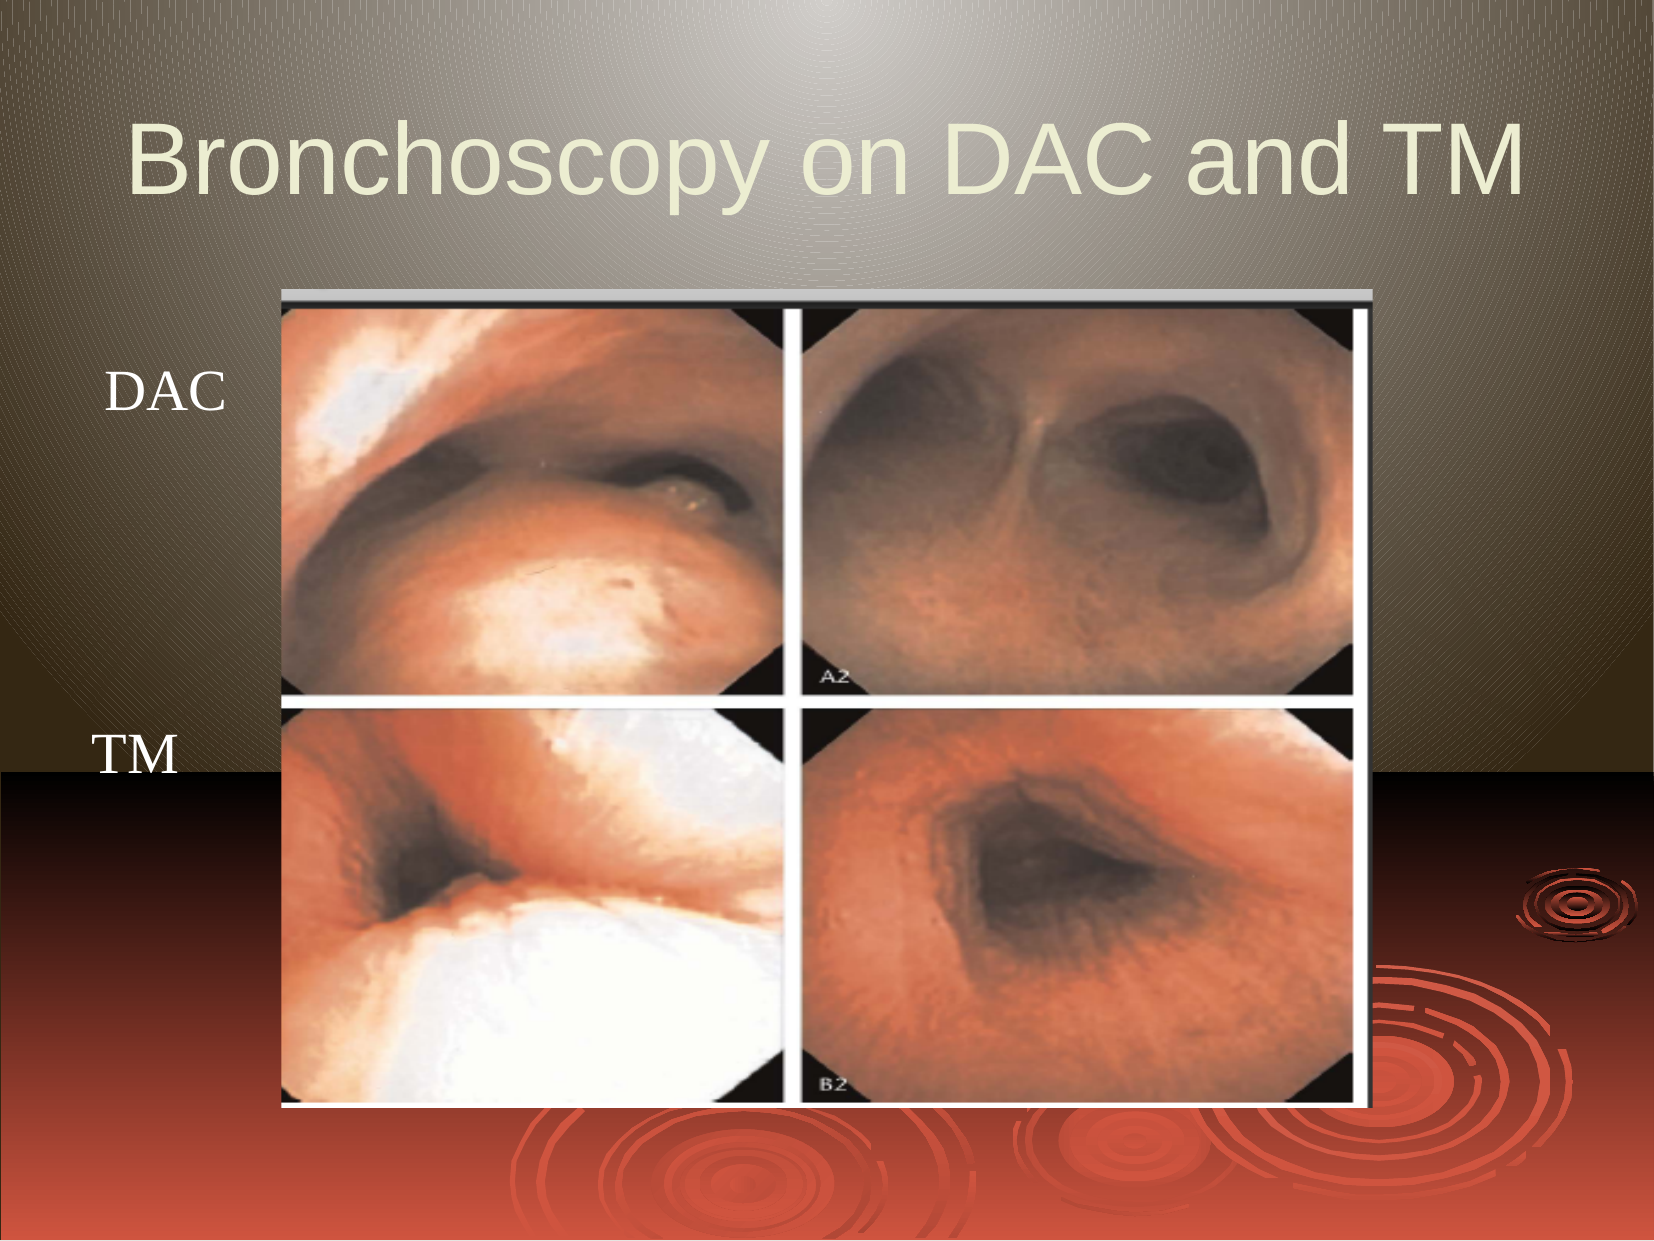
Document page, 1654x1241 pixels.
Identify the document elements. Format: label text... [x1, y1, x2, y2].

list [281, 288, 1373, 1108]
title Bronchoscopy on DAC and TM [82, 50, 1572, 257]
text_box DAC [89, 345, 265, 430]
text_box [64, 320, 252, 395]
text_box TM [76, 707, 252, 793]
